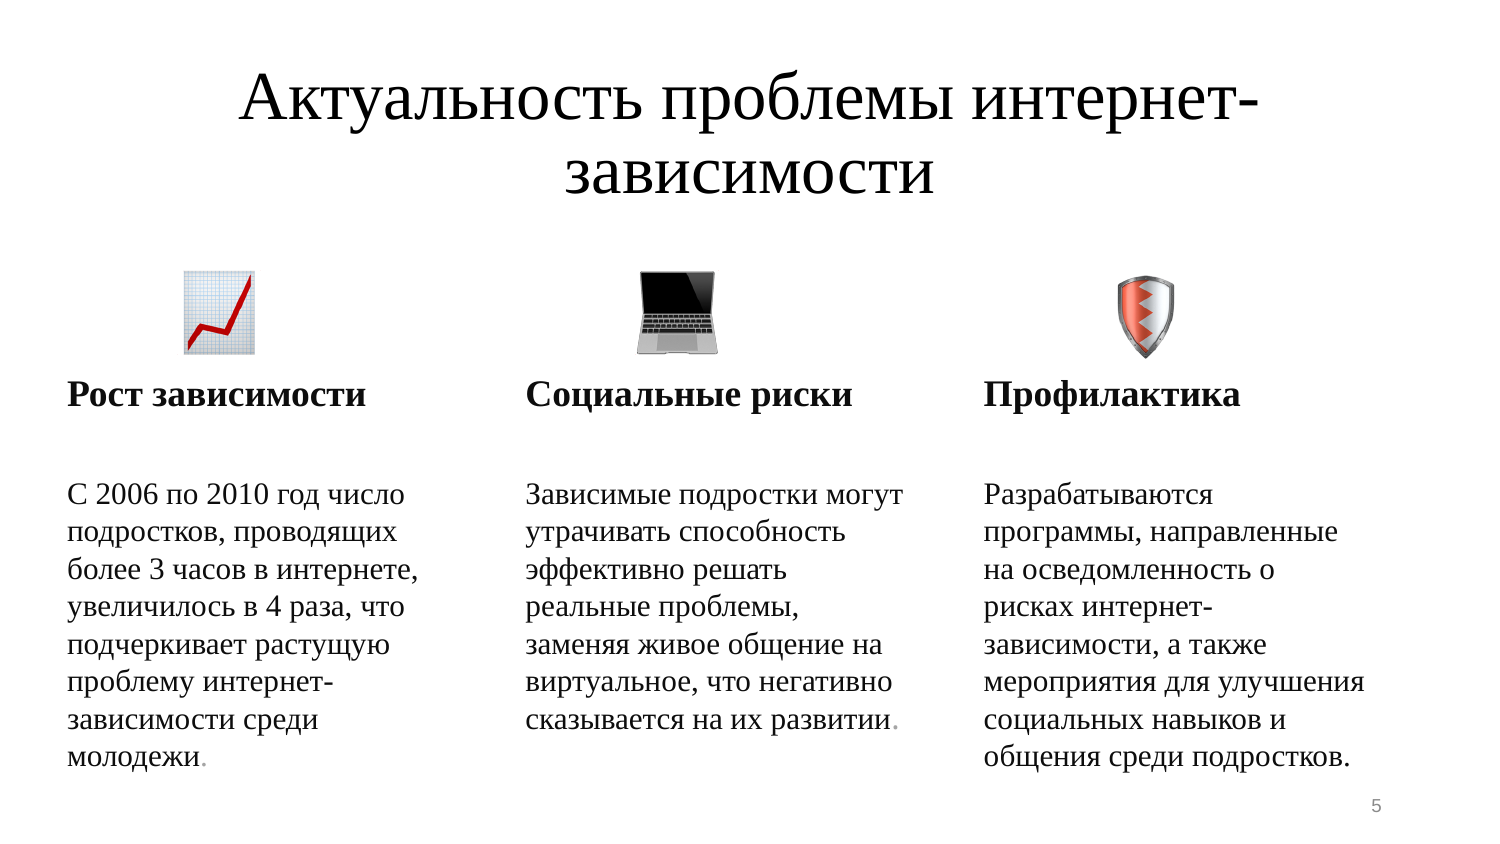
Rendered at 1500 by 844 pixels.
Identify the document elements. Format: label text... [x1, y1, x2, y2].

text_box Социальные риски [510, 354, 968, 417]
picture [177, 270, 261, 355]
text_box Зависимые подростки могут утрачивать способность эффективно решать реальные проблемы, заменяя живое общение на виртуальное, что негативно сказывается на их развитии. [510, 458, 927, 667]
picture [635, 270, 719, 355]
text_box Профилактика [968, 354, 1428, 417]
text_box Рост зависимости [52, 354, 510, 417]
text_box С 2006 по 2010 год число подростков, проводящих более 3 часов в интернете, увеличилось в 4 раза, что подчеркивает растущую проблему интернет-зависимости среди молодежи. [52, 458, 469, 667]
title Актуальность проблемы интернет-зависимости [103, 44, 1397, 208]
picture [1103, 275, 1188, 359]
slide_number 5 [1059, 782, 1397, 827]
text_box Разрабатываются программы, направленные на осведомленность о рисках интернет-зависимости, а также мероприятия для улучшения социальных навыков и общения среди подростков. [968, 458, 1386, 667]
